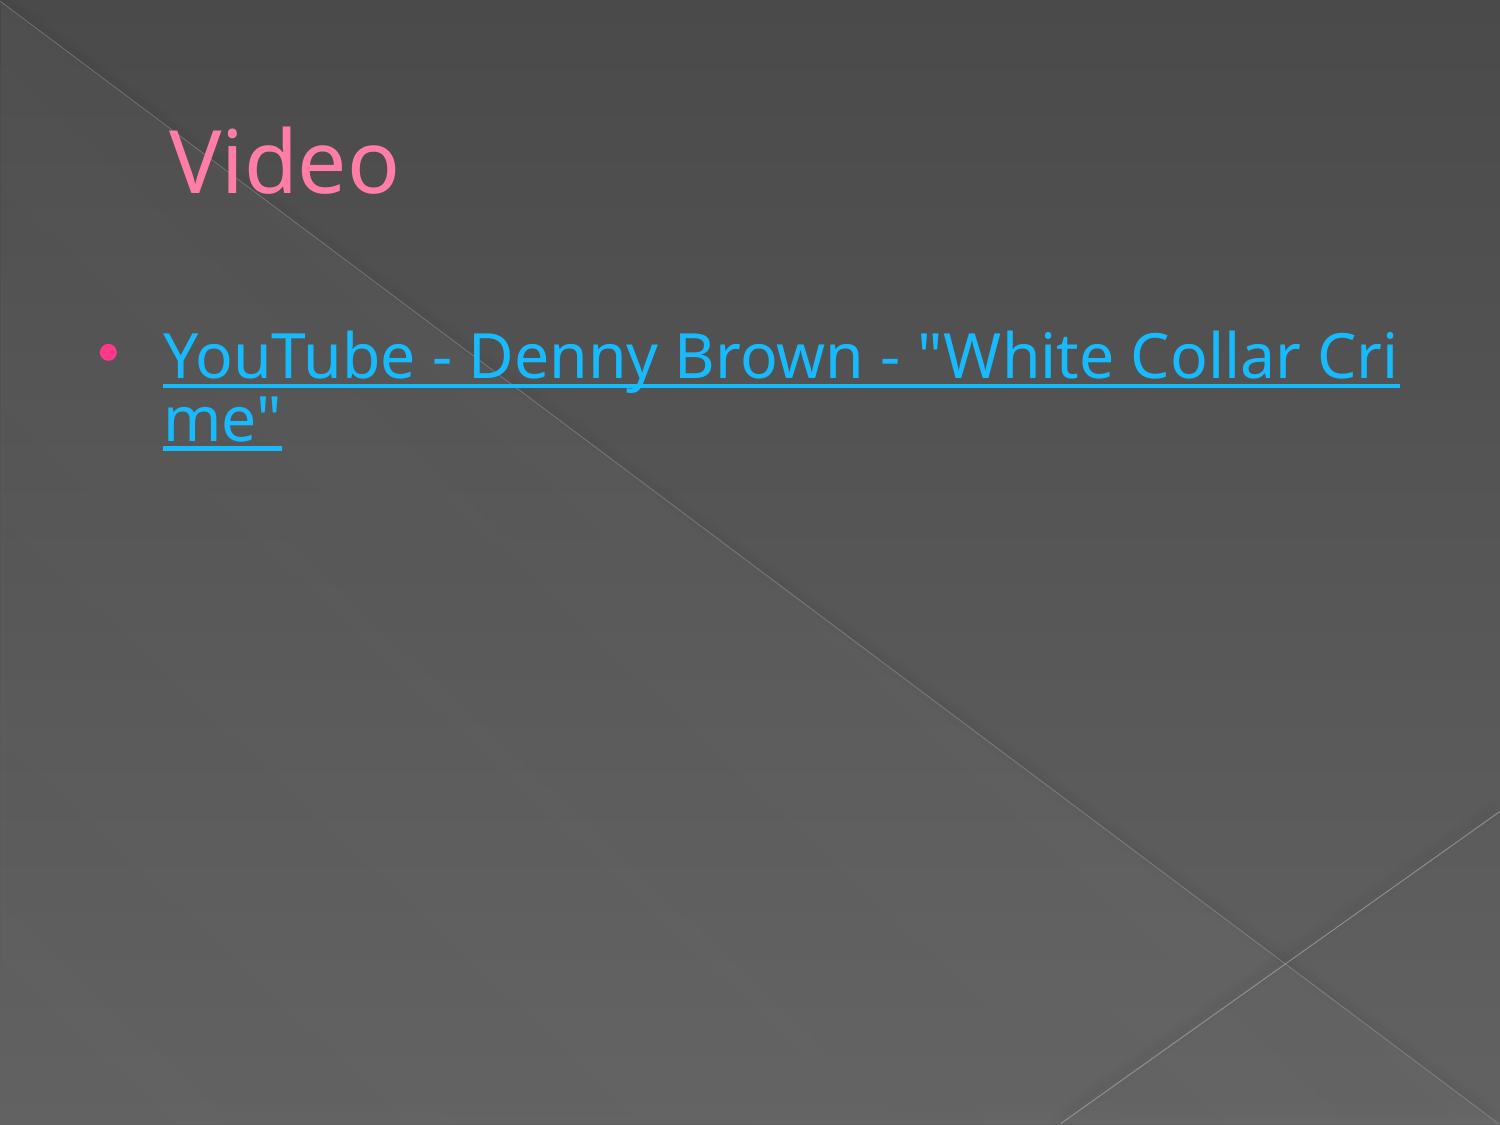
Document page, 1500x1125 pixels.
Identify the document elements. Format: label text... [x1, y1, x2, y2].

title Video [75, 43, 1425, 274]
list YouTube - Denny Brown - "White Collar Crime" [75, 308, 1425, 1059]
